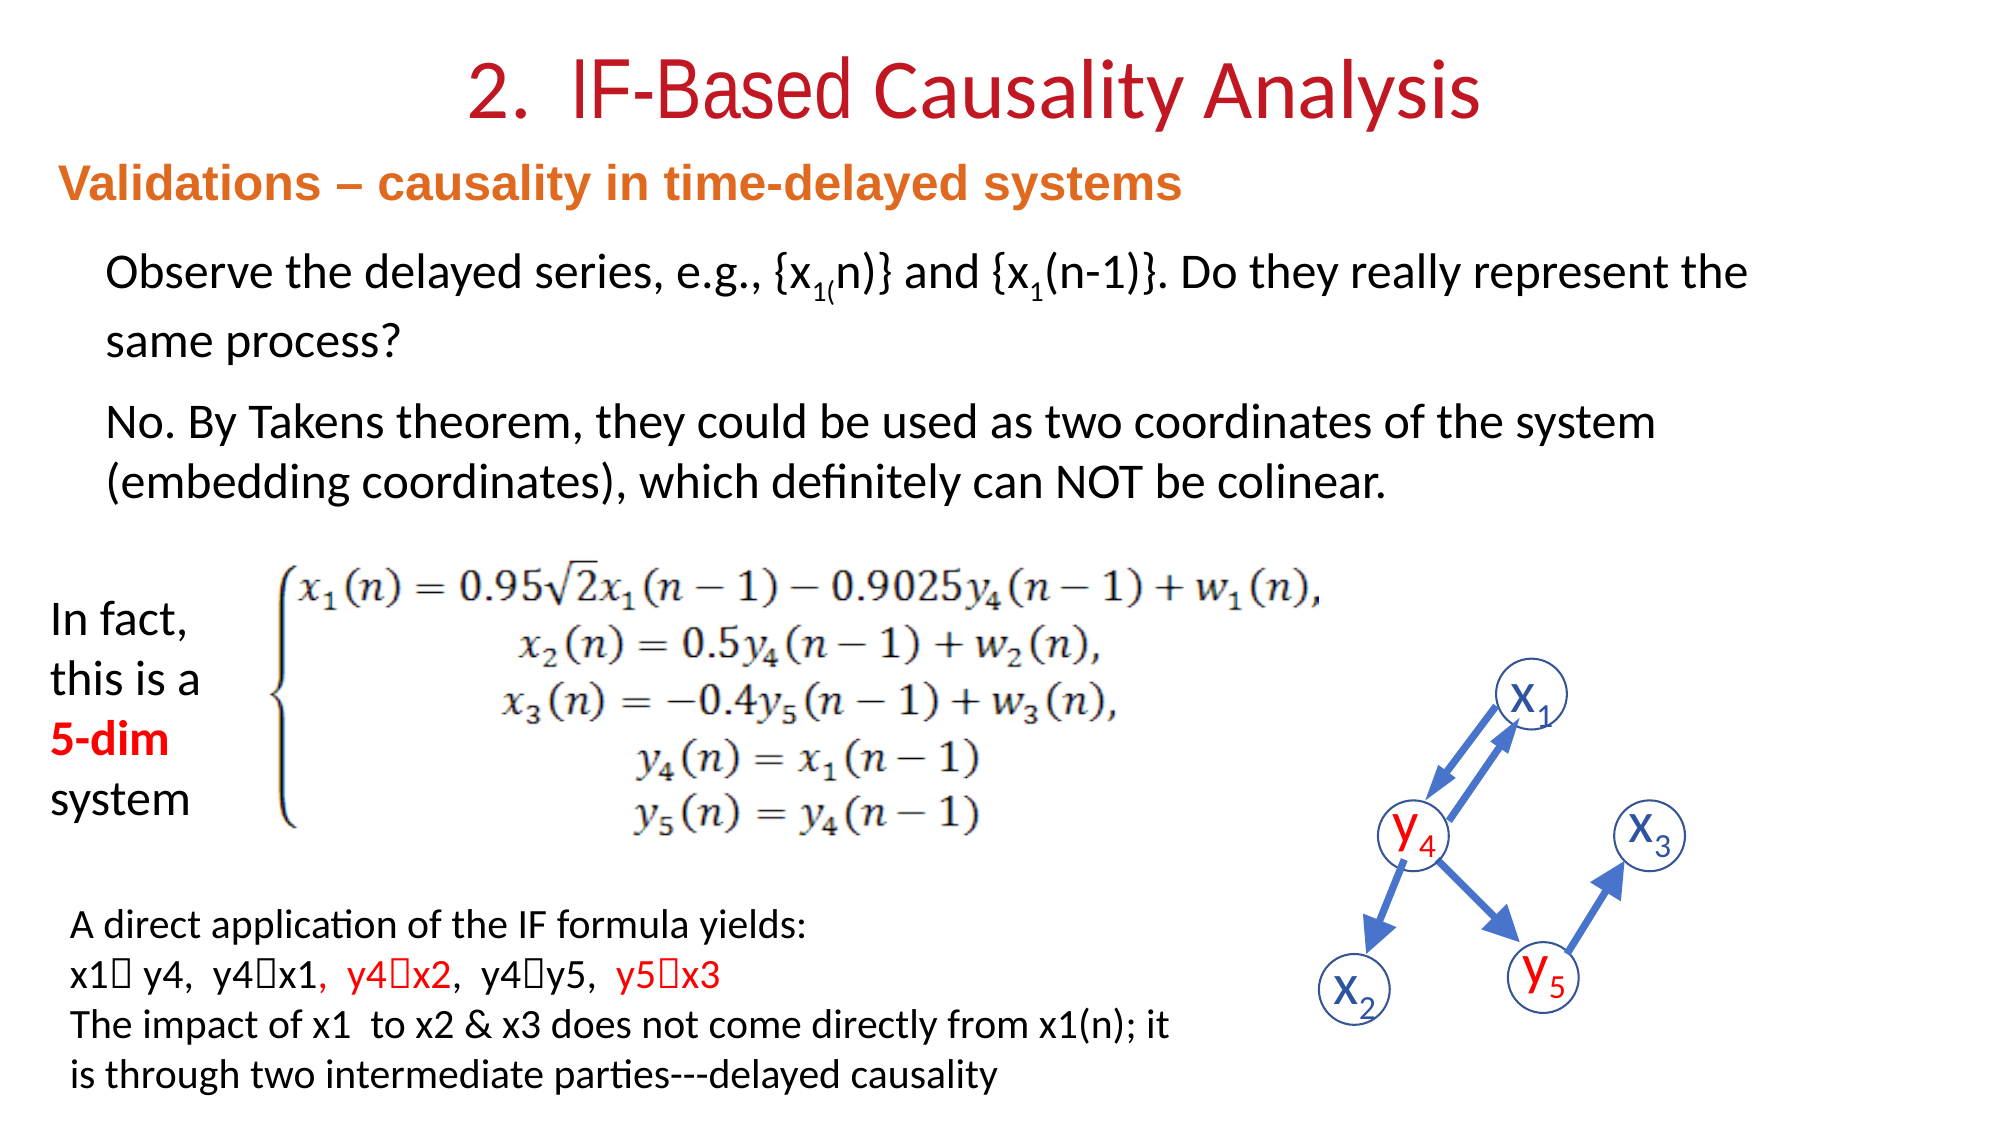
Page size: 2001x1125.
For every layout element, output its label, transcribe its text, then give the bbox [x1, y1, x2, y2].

text_box x3 [1614, 776, 1697, 872]
text_box A direct application of the IF formula yields: x1 y4, y4x1, y4x2, y4y5, y5x3 The impact of x1 to x2 & x3 does not come directly from x1(n); it is through two intermediate parties---delayed causality [54, 889, 1204, 1104]
text_box Observe the delayed series, e.g., {x1(n)} and {x1(n-1)}. Do they really represent the same process? [90, 231, 1816, 375]
picture [267, 553, 1320, 842]
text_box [1548, 878, 1643, 937]
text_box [1436, 858, 1521, 943]
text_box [1432, 733, 1537, 806]
text_box y4 [1377, 776, 1461, 872]
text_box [1412, 717, 1509, 790]
text_box y5 [1507, 918, 1591, 1013]
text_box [1337, 887, 1433, 927]
text_box No. By Takens theorem, they could be used as two coordinates of the system (embedding coordinates), which definitely can NOT be colinear. [90, 380, 1883, 516]
title 2. IF-Based Causality Analysis [451, 32, 1538, 150]
text_box x1 [1496, 646, 1579, 742]
text_box x2 [1318, 939, 1402, 1034]
text_box In fact, this is a 5-dim system [35, 577, 267, 833]
text_box Validations – causality in time-delayed systems [43, 142, 1200, 218]
